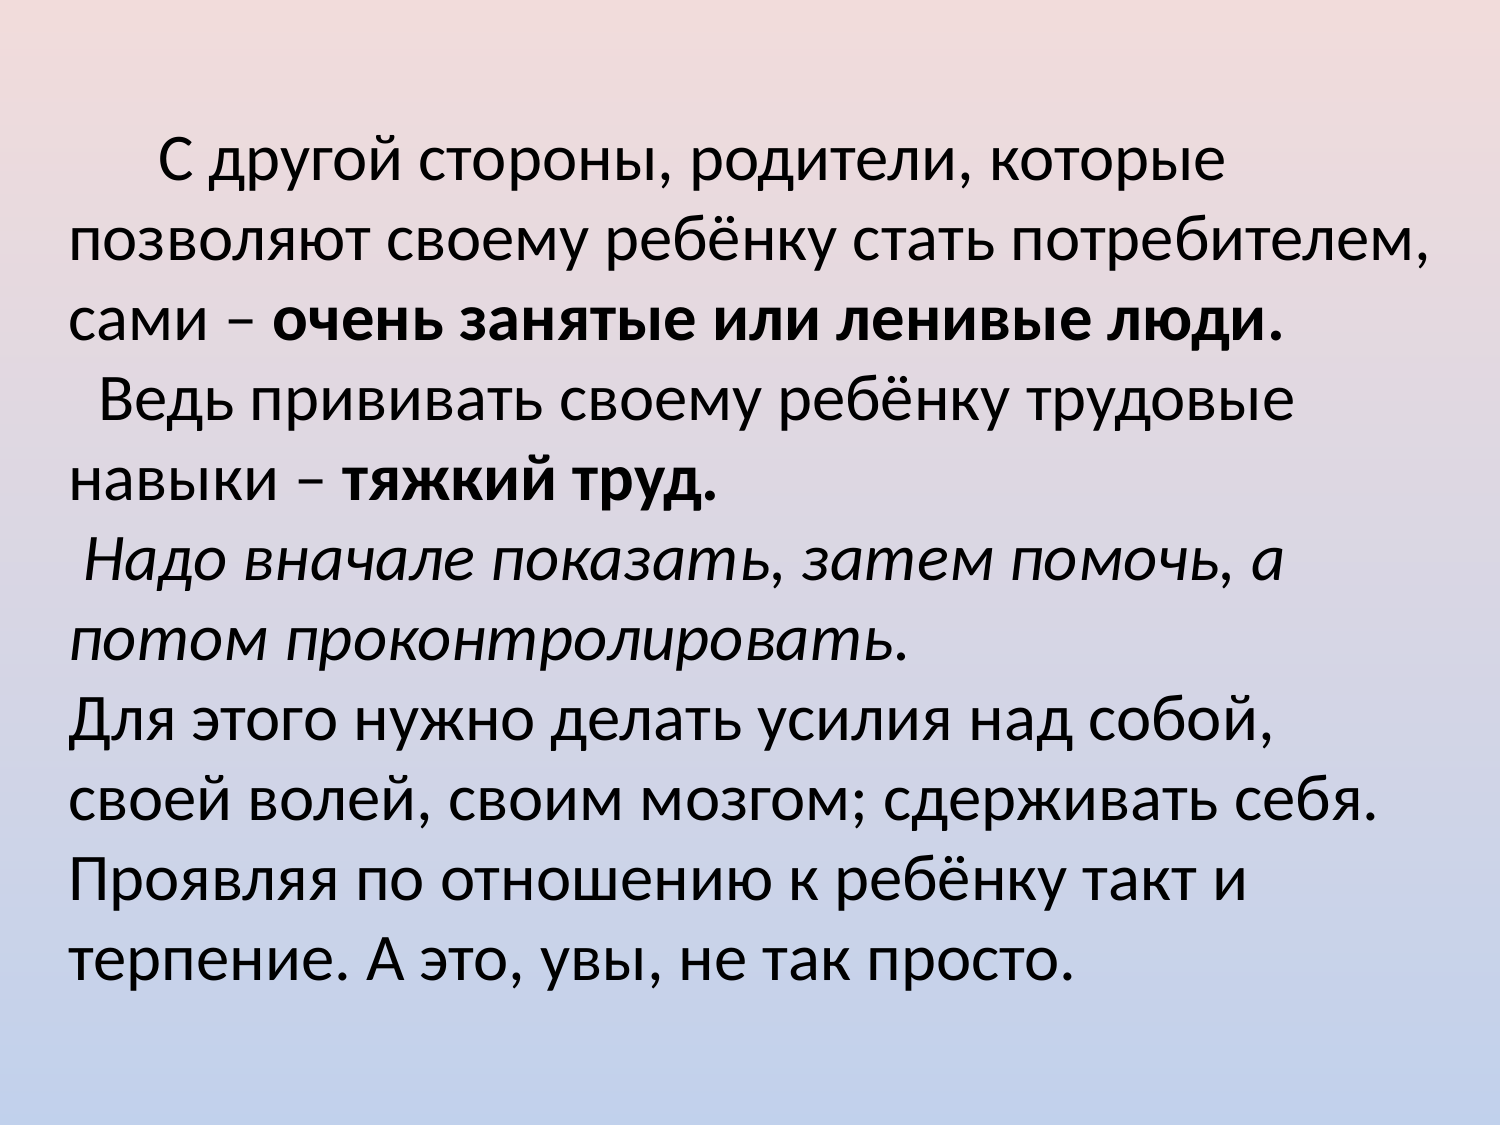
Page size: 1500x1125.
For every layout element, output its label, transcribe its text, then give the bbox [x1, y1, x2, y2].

text_box С другой стороны, родители, которые позволяют своему ребёнку стать потребителем, сами – очень занятые или ленивые люди. Ведь прививать своему ребёнку трудовые навыки – тяжкий труд. Надо вначале показать, затем помочь, а потом проконтролировать. Для этого нужно делать усилия над собой, своей волей, своим мозгом; сдерживать себя. Проявляя по отношению к ребёнку такт и терпение. А это, увы, не так просто. [53, 106, 1465, 1001]
